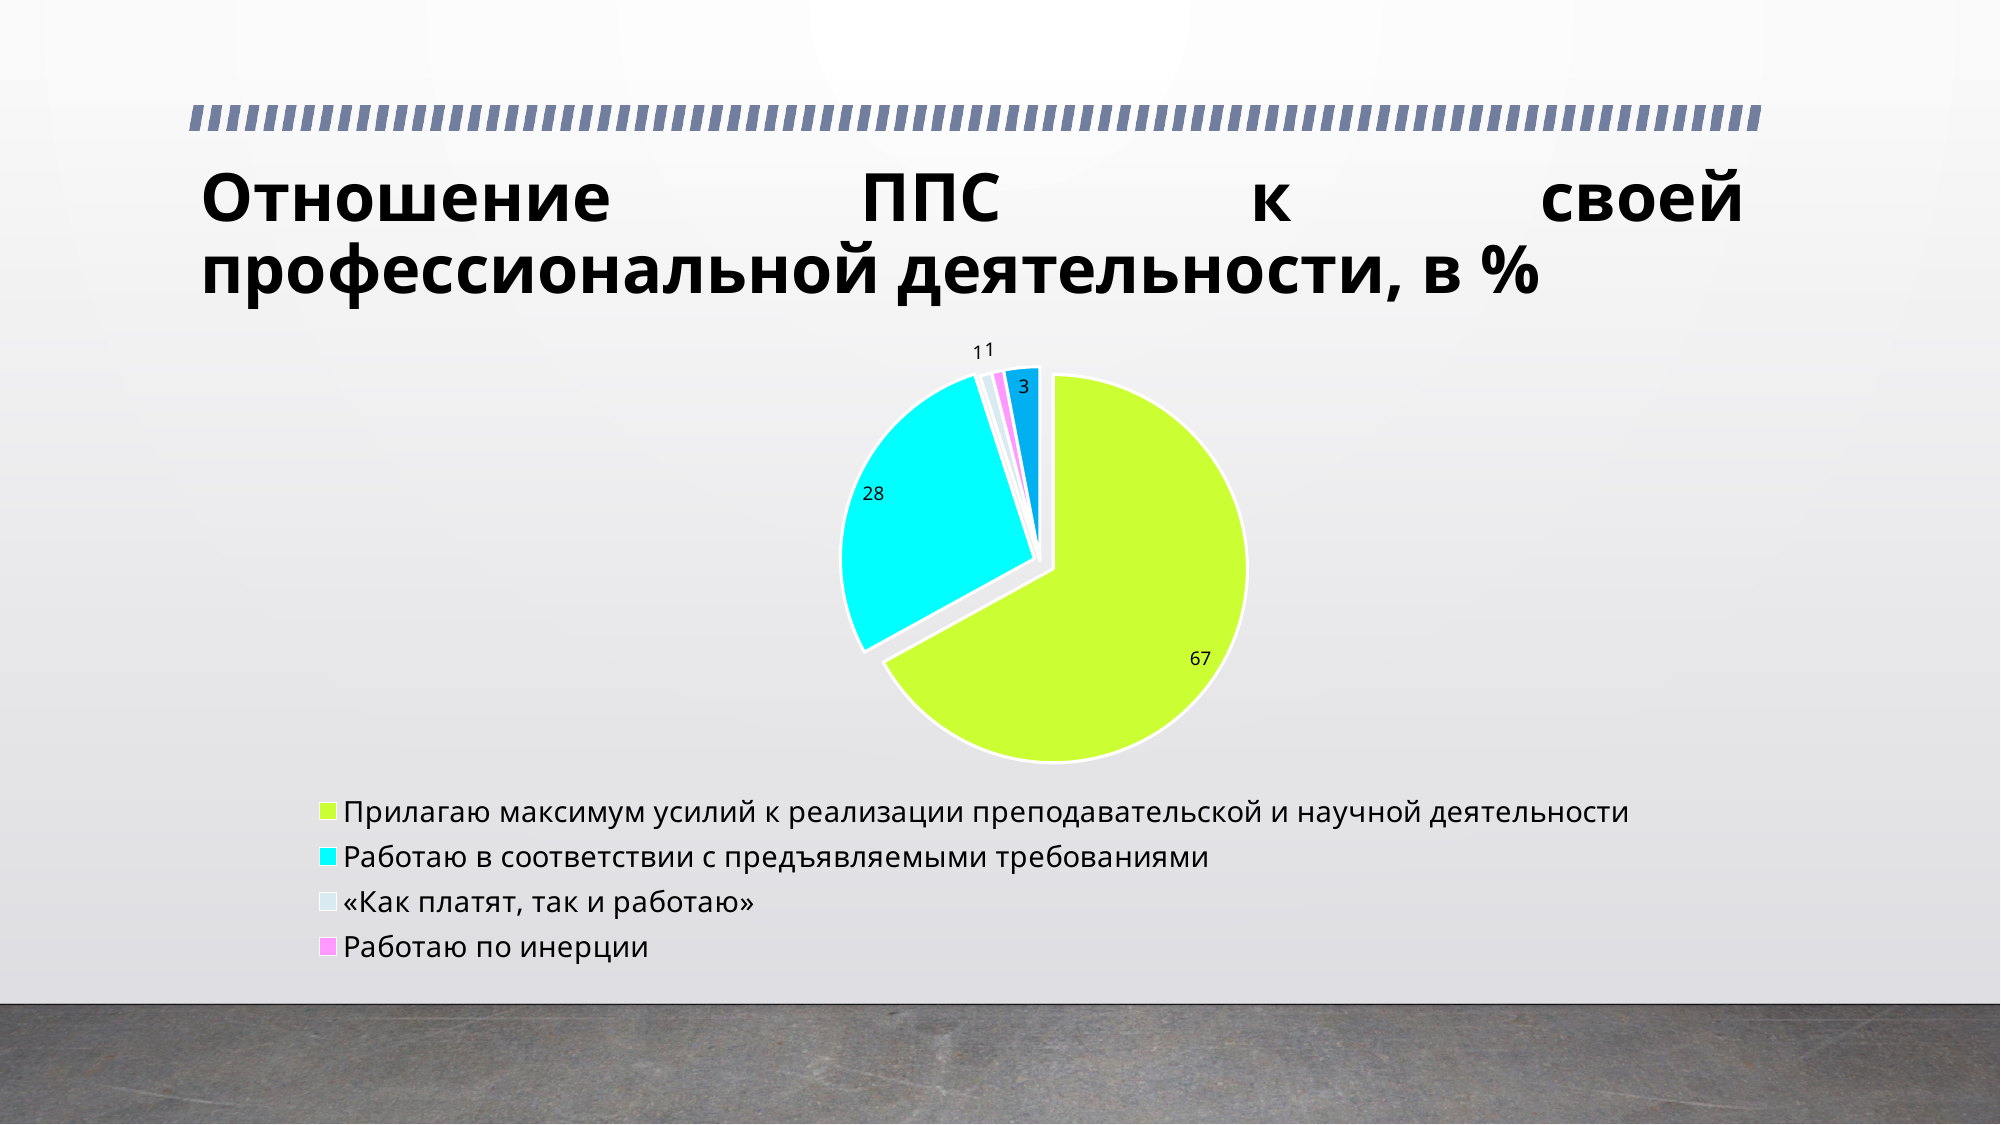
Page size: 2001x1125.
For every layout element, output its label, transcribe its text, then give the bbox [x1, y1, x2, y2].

title Отношение ППС к своей профессиональной деятельности, в % [185, 156, 1761, 328]
picture [0, 1004, 2000, 1124]
chart [68, 328, 1882, 988]
